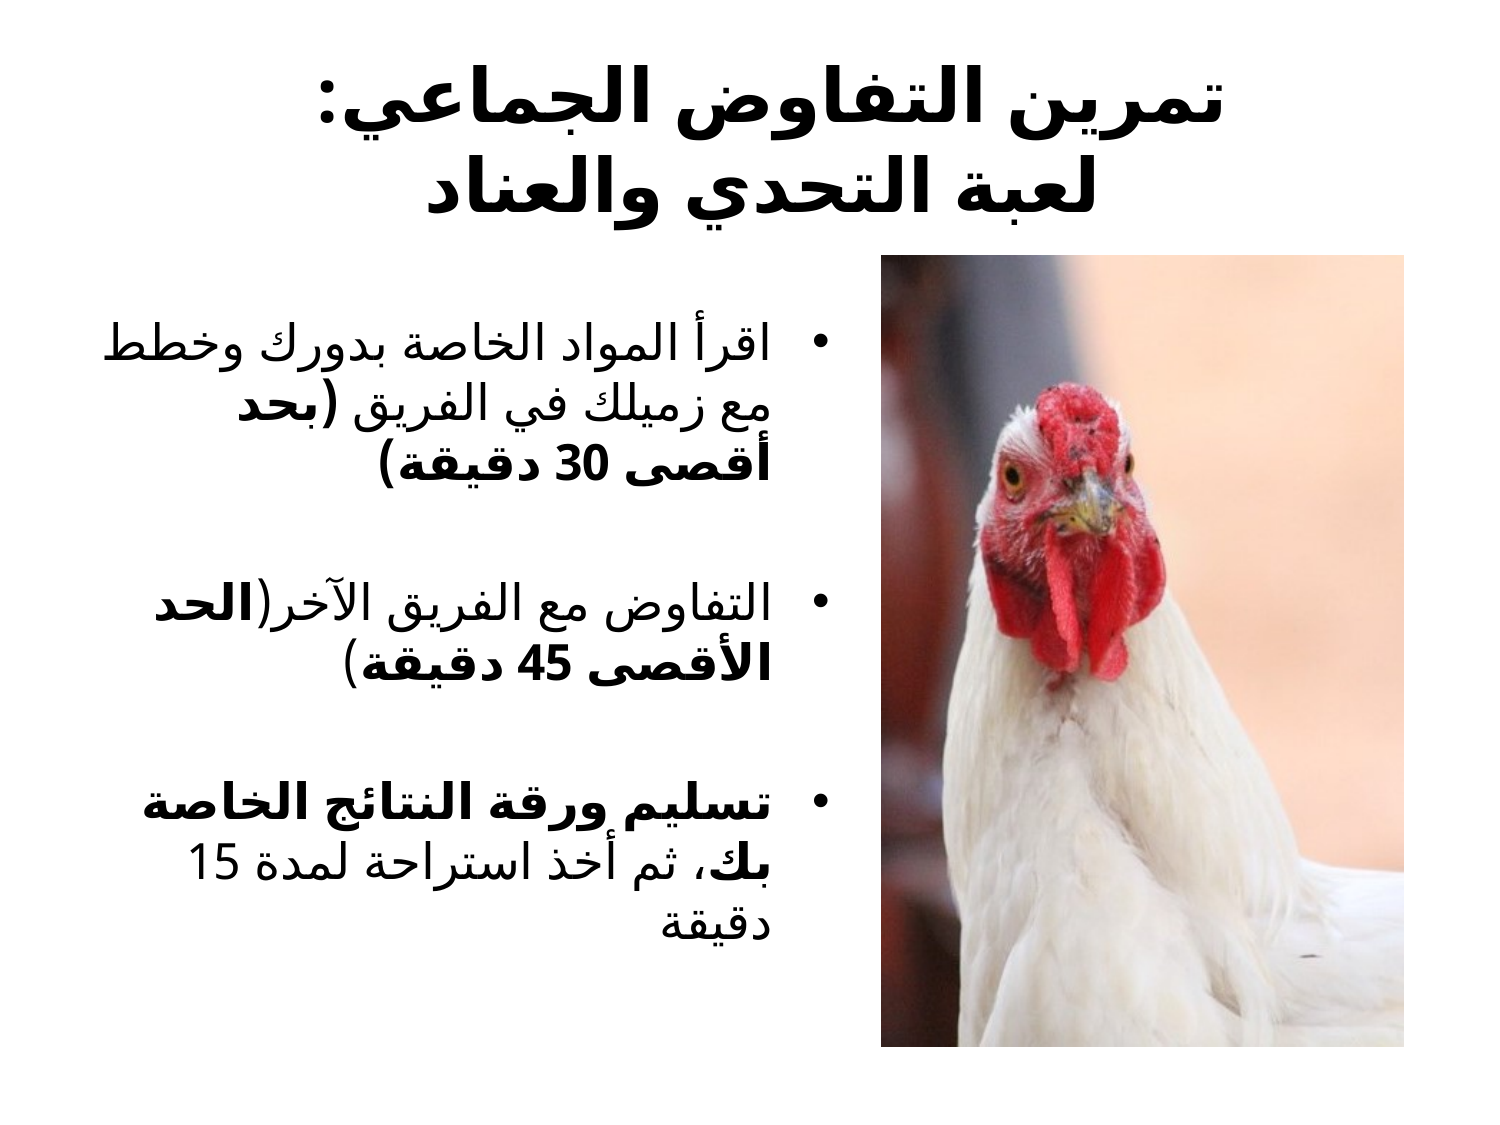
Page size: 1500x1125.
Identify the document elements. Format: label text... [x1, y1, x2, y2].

text_box تمرين التفاوض الجماعي: لعبة التحدي والعناد [87, 44, 1438, 232]
list اقرأ المواد الخاصة بدورك وخطط مع زميلك في الفريق (بحد أقصى 30 دقيقة) التفاوض مع الفريق الآخر(الحد الأقصى 45 دقيقة) تسليم ورقة النتائج الخاصة بك، ثم أخذ استراحة لمدة 15 دقيقة [75, 302, 845, 1083]
picture [881, 255, 1404, 1047]
